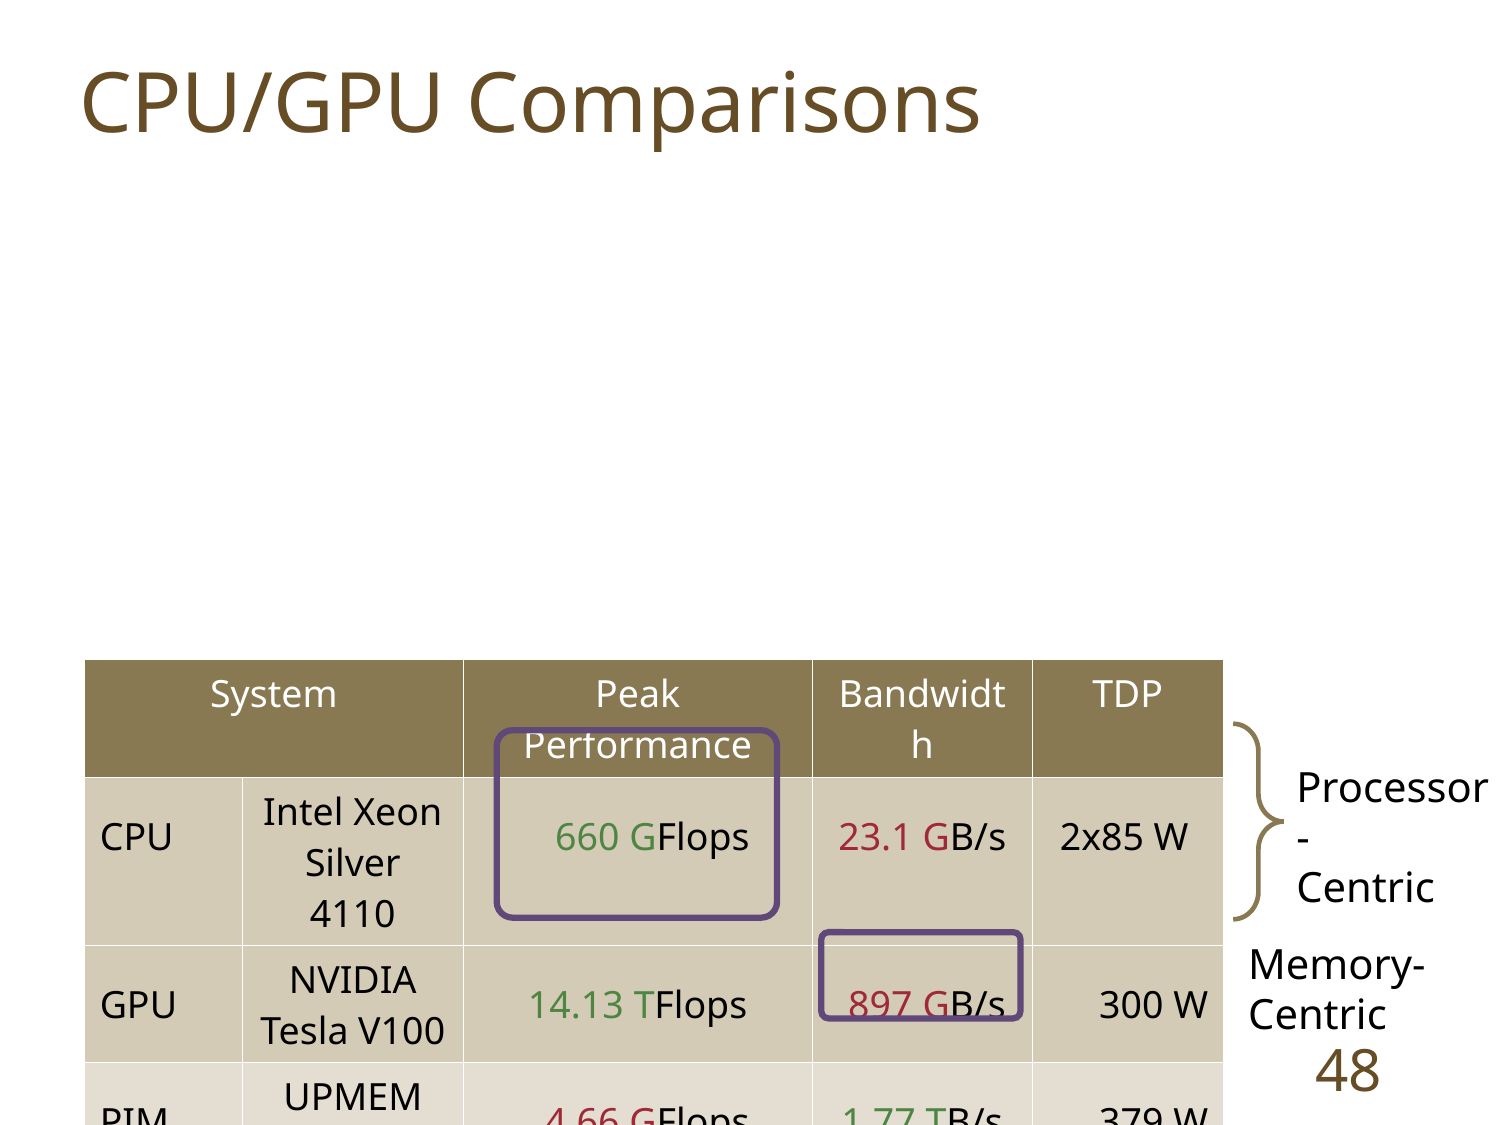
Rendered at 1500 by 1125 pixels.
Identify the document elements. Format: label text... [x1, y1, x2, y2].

table_cell 660 GFlops [464, 778, 812, 945]
text_box [495, 729, 779, 919]
table_cell 2x85 W [1033, 778, 1223, 945]
table_header Peak Performance [464, 660, 812, 777]
table_cell 4.66 GFlops [464, 1063, 812, 1125]
slide_number 48 [1223, 1042, 1397, 1103]
table_cell Intel Xeon Silver 4110 [243, 778, 463, 945]
text_box Memory-Centric [1233, 930, 1465, 1062]
table_cell 1.77 TB/s [813, 1063, 1032, 1125]
table_cell NVIDIA Tesla V100 [243, 946, 463, 1062]
table_cell PIM [85, 1063, 242, 1125]
text_box [820, 931, 1022, 1020]
text_box CPU/GPU Comparisons [64, 36, 1358, 175]
table_header System [85, 660, 463, 777]
table_cell 300 W [1033, 946, 1223, 1062]
table_header Bandwidth [813, 660, 1032, 777]
table_cell 379 W [1033, 1063, 1223, 1125]
table_cell GPU [85, 946, 242, 1062]
table_cell 23.1 GB/s [813, 778, 1032, 945]
table_cell UPMEM 1st Gen. [243, 1063, 463, 1125]
table_cell 14.13 TFlops [464, 946, 812, 1062]
text_box [1233, 723, 1284, 920]
table_header TDP [1033, 660, 1223, 777]
table_cell CPU [85, 778, 242, 945]
text_box Processor- Centric [1281, 753, 1500, 885]
table_cell 897 GB/s [813, 946, 1032, 1062]
